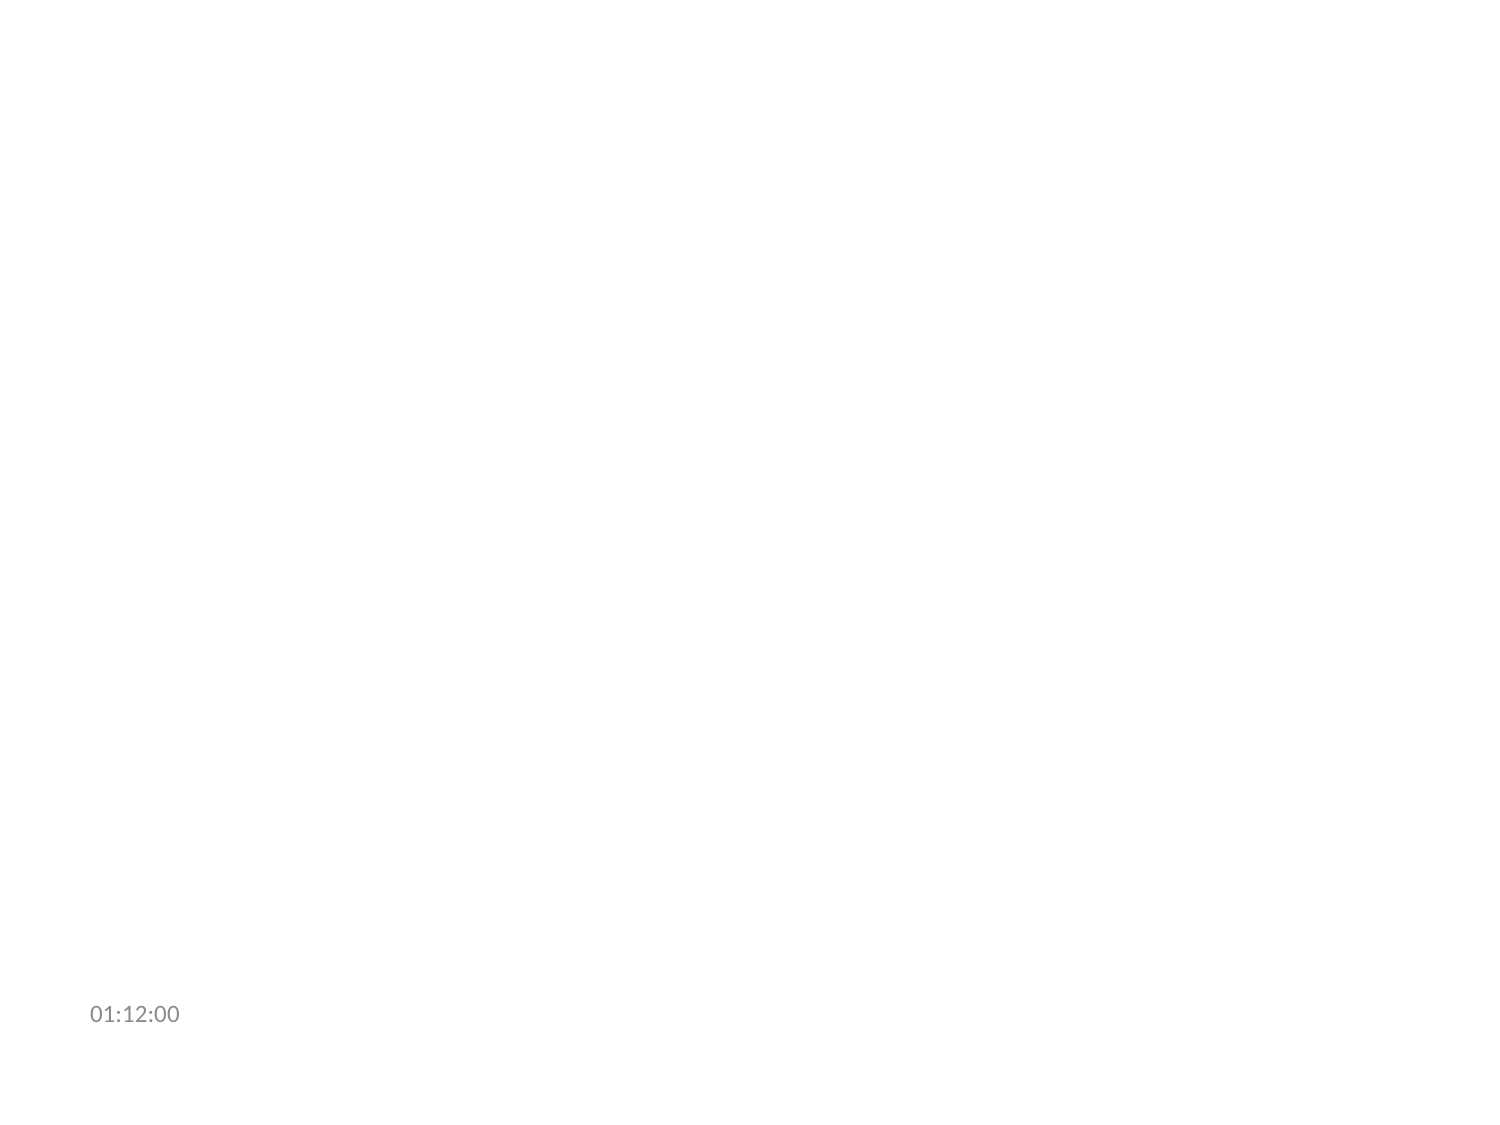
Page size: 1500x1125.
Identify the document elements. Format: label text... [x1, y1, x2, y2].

text_box 15:35:09 [75, 982, 425, 1043]
